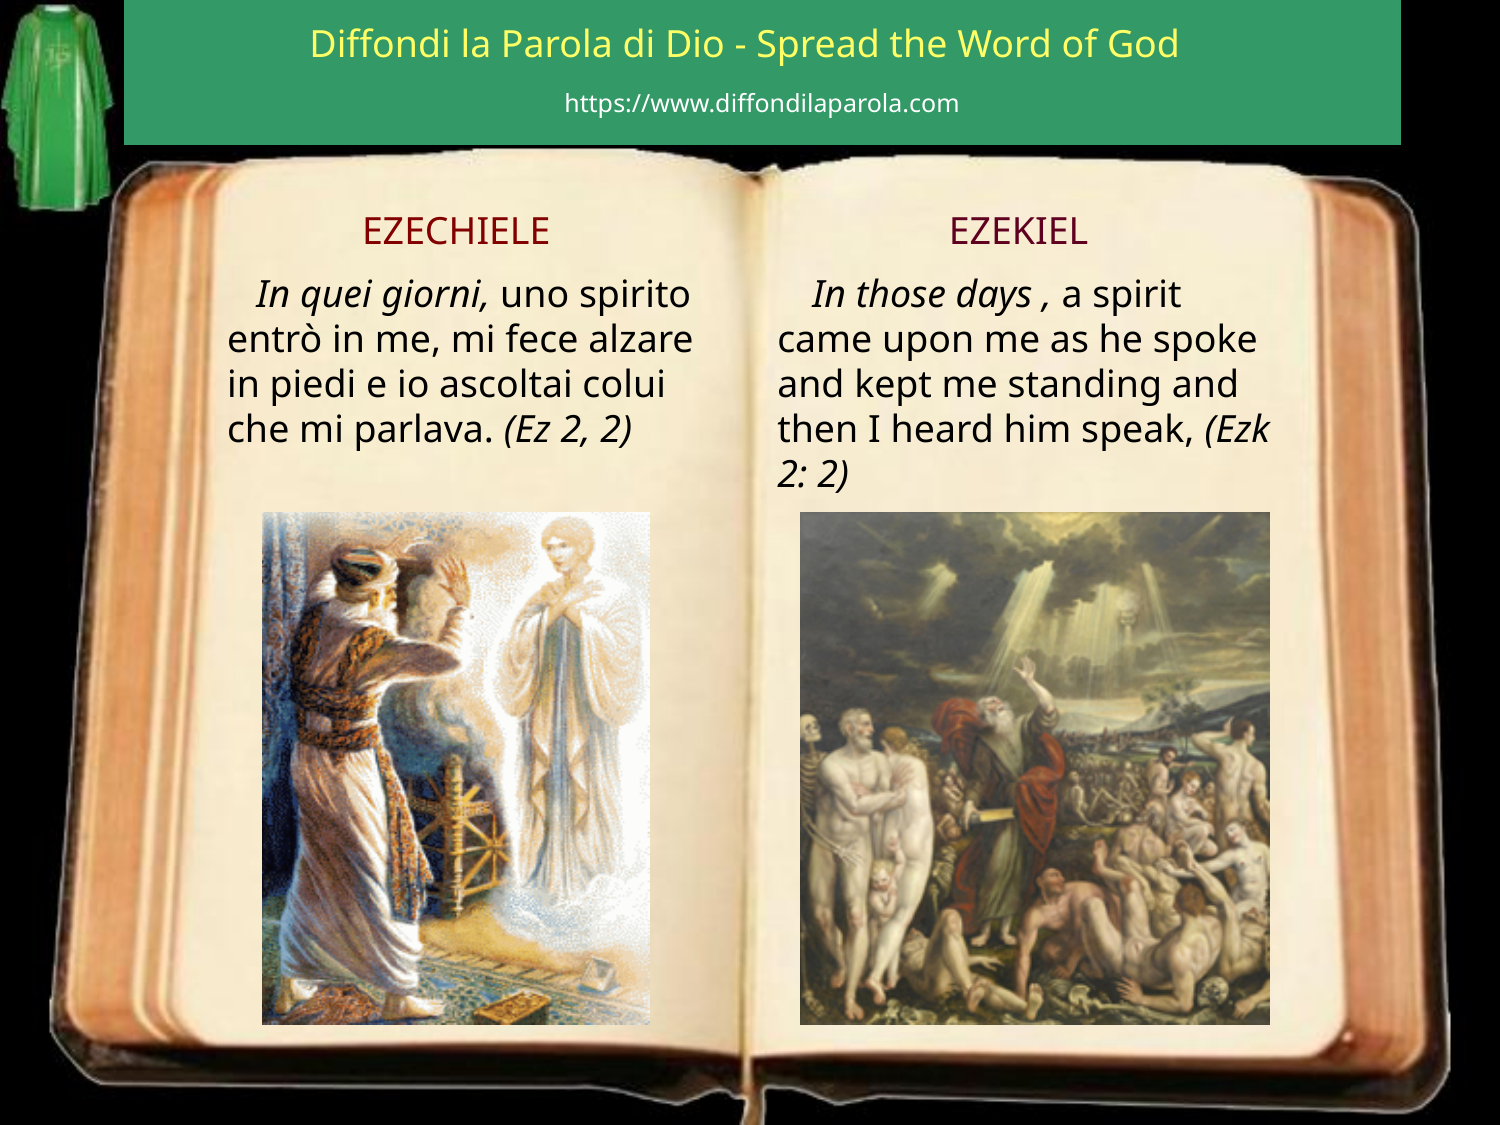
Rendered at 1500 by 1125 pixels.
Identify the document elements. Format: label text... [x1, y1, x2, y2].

text_box In quei giorni, uno spirito entrò in me, mi fece alzare in piedi e io ascoltai colui che mi parlava. (Ez 2, 2) [212, 262, 738, 503]
text_box In those days , a spirit came upon me as he spoke and kept me standing and then I heard him speak, (Ezk 2: 2) [762, 262, 1288, 503]
text_box Diffondi la Parola di Dio - Spread the Word of God https://www.diffondilaparola.com [124, 0, 1400, 145]
text_box EZECHIELE [174, 199, 738, 260]
text_box EZEKIEL [762, 199, 1275, 260]
picture [0, 0, 1500, 1125]
